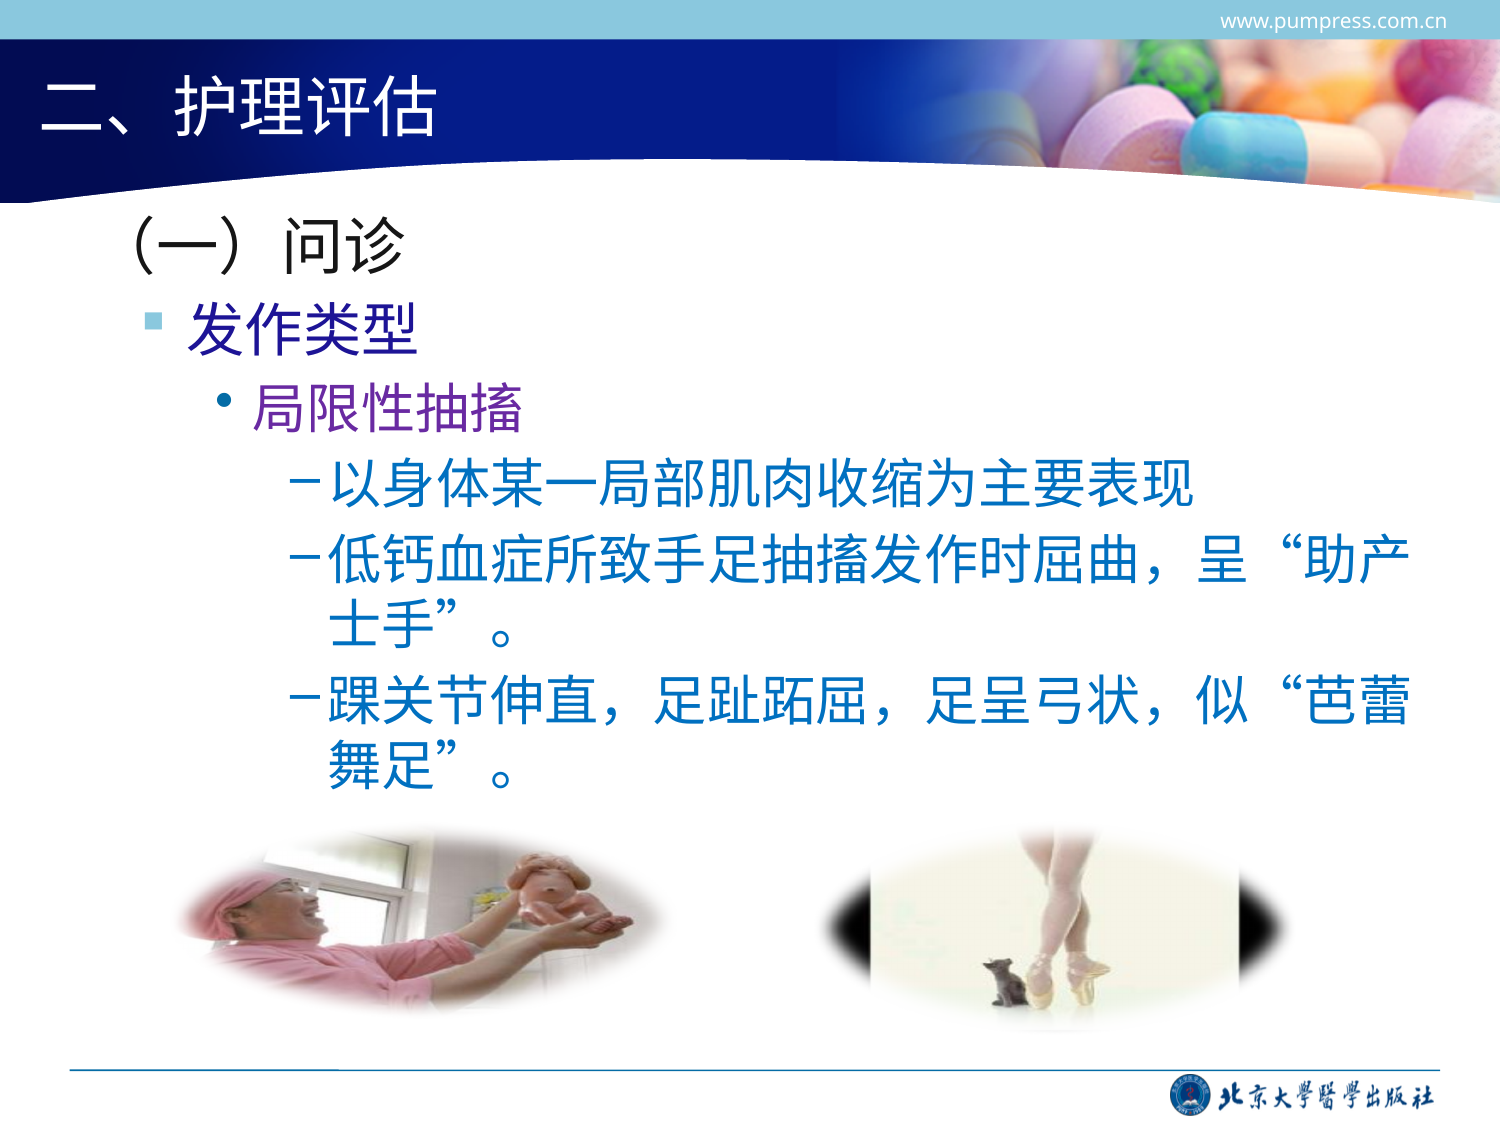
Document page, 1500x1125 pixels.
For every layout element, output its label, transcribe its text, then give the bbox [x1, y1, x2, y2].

picture [1170, 1074, 1436, 1118]
slide_number www.pumpress.com.cn [1024, 0, 1463, 38]
picture [0, 40, 1500, 203]
title 二、护理评估 [23, 58, 1349, 152]
list （一）问诊 发作类型 局限性抽搐 以身体某一局部肌肉收缩为主要表现 低钙血症所致手足抽搐发作时屈曲，呈“助产士手”。 踝关节伸直，足趾跖屈，足呈弓状，似“芭蕾舞足”。 [49, 198, 1463, 1026]
picture [808, 820, 1301, 1036]
picture [163, 820, 683, 1020]
